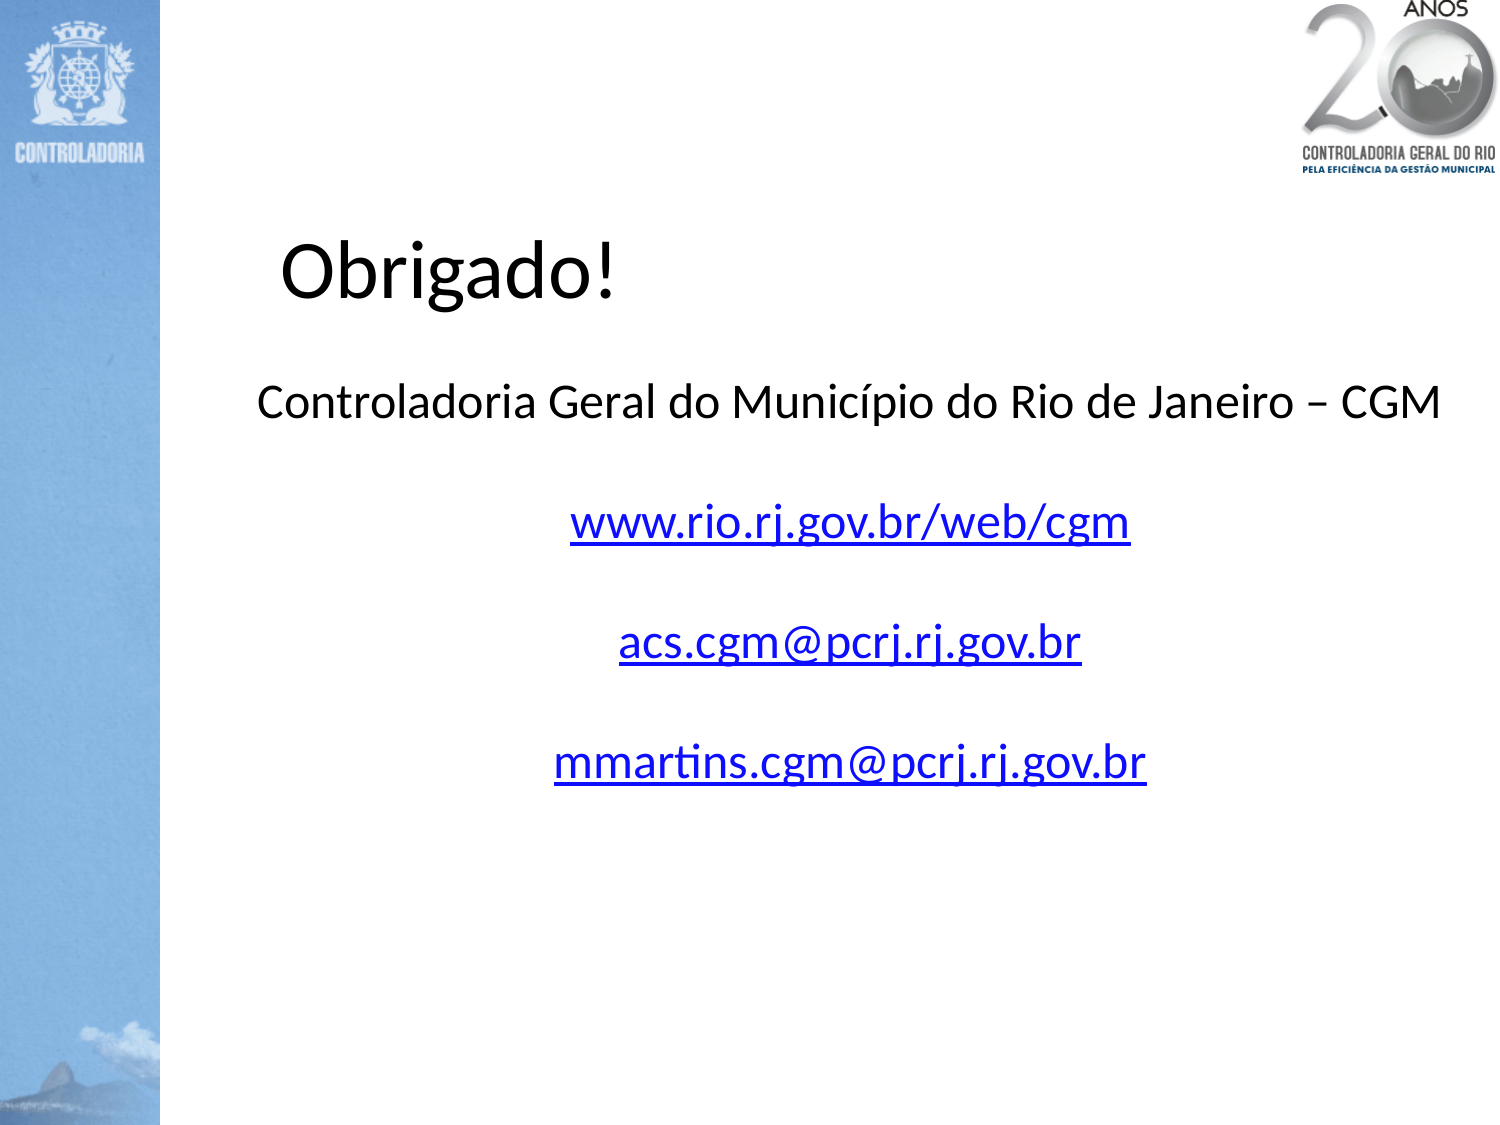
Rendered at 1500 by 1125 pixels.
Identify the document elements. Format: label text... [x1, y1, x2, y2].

text_box Controladoria Geral do Município do Rio de Janeiro – CGM www.rio.rj.gov.br/web/cgm acs.cgm@pcrj.rj.gov.br mmartins.cgm@pcrj.rj.gov.br [242, 361, 1459, 842]
picture [1299, 0, 1500, 173]
picture [0, 0, 160, 1125]
text_box Obrigado! [265, 208, 892, 323]
